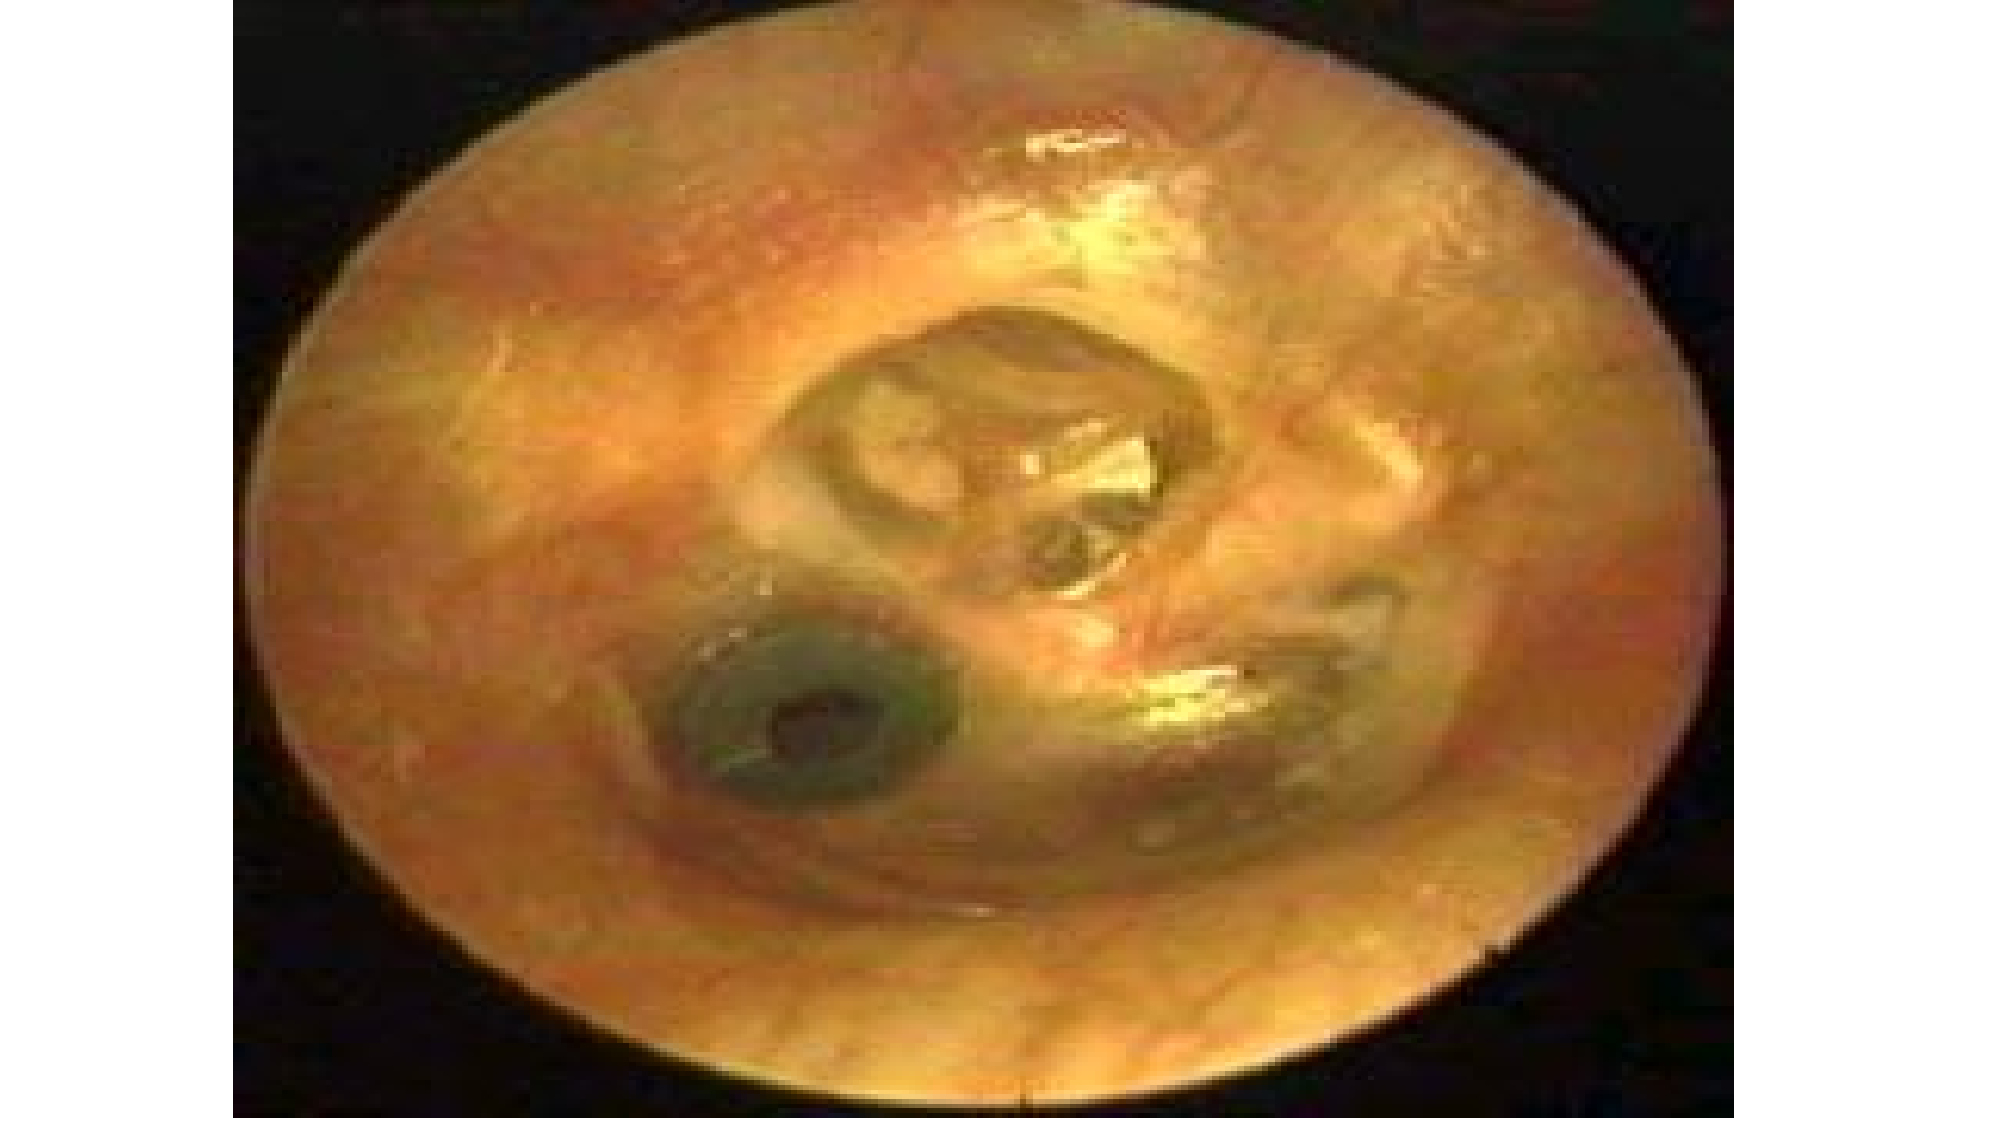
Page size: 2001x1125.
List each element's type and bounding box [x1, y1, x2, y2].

picture [233, 0, 1734, 1118]
